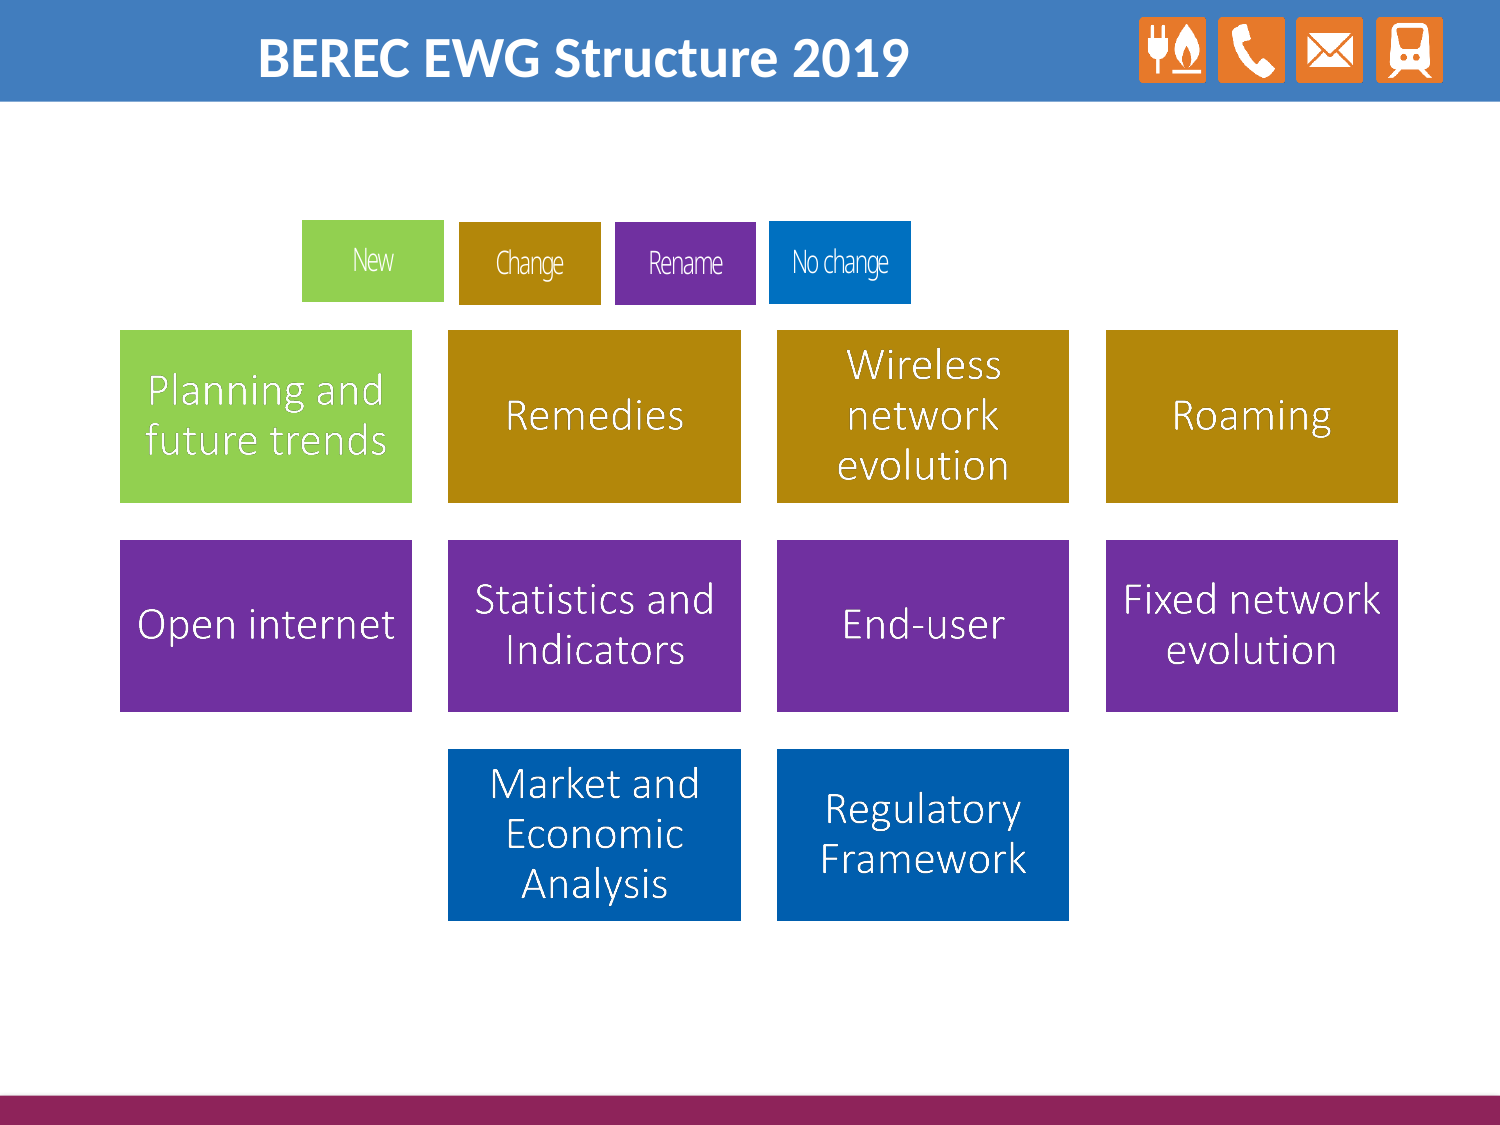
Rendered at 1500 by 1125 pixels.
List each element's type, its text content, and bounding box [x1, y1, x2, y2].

picture [96, 219, 1412, 988]
picture [1139, 16, 1206, 83]
picture [1296, 16, 1363, 83]
picture [1376, 16, 1443, 83]
title BEREC EWG Structure 2019 [98, 7, 1069, 102]
picture [1218, 16, 1285, 83]
